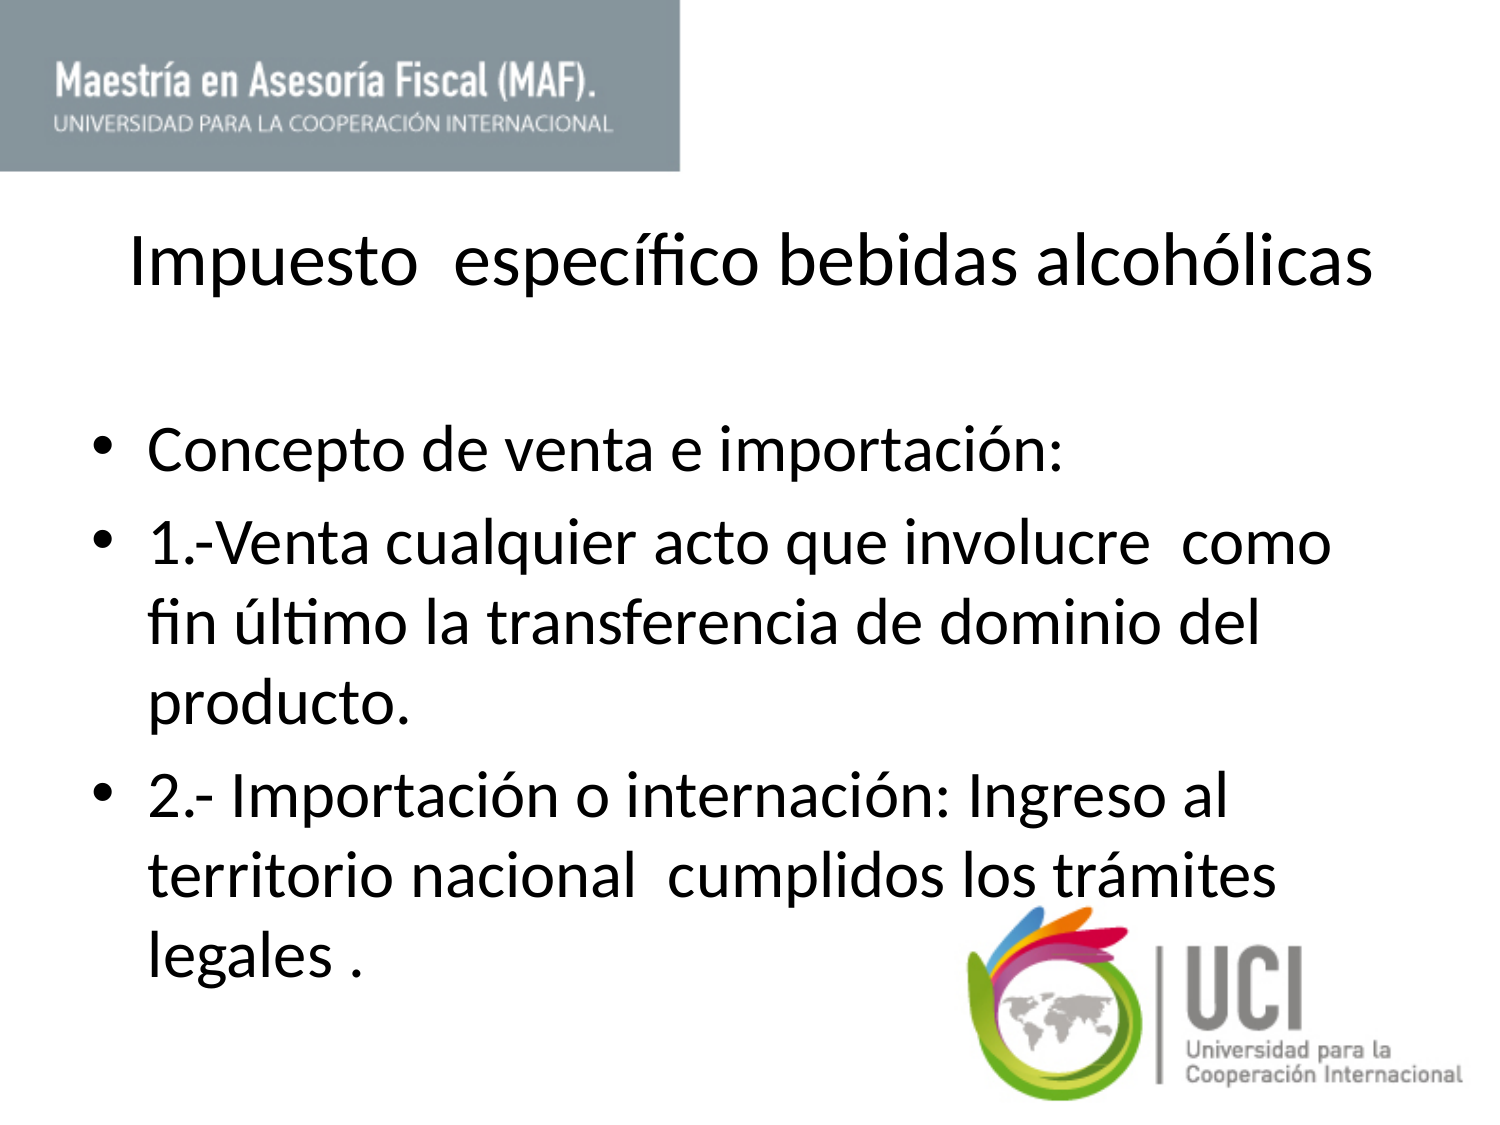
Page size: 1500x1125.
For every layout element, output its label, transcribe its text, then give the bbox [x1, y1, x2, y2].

picture [0, 0, 1500, 1125]
title Impuesto específico bebidas alcohólicas [76, 160, 1427, 349]
list Concepto de venta e importación: 1.-Venta cualquier acto que involucre como fin último la transferencia de dominio del producto. 2.- Importación o internación: Ingreso al territorio nacional cumplidos los trámites legales . [76, 397, 1427, 1017]
